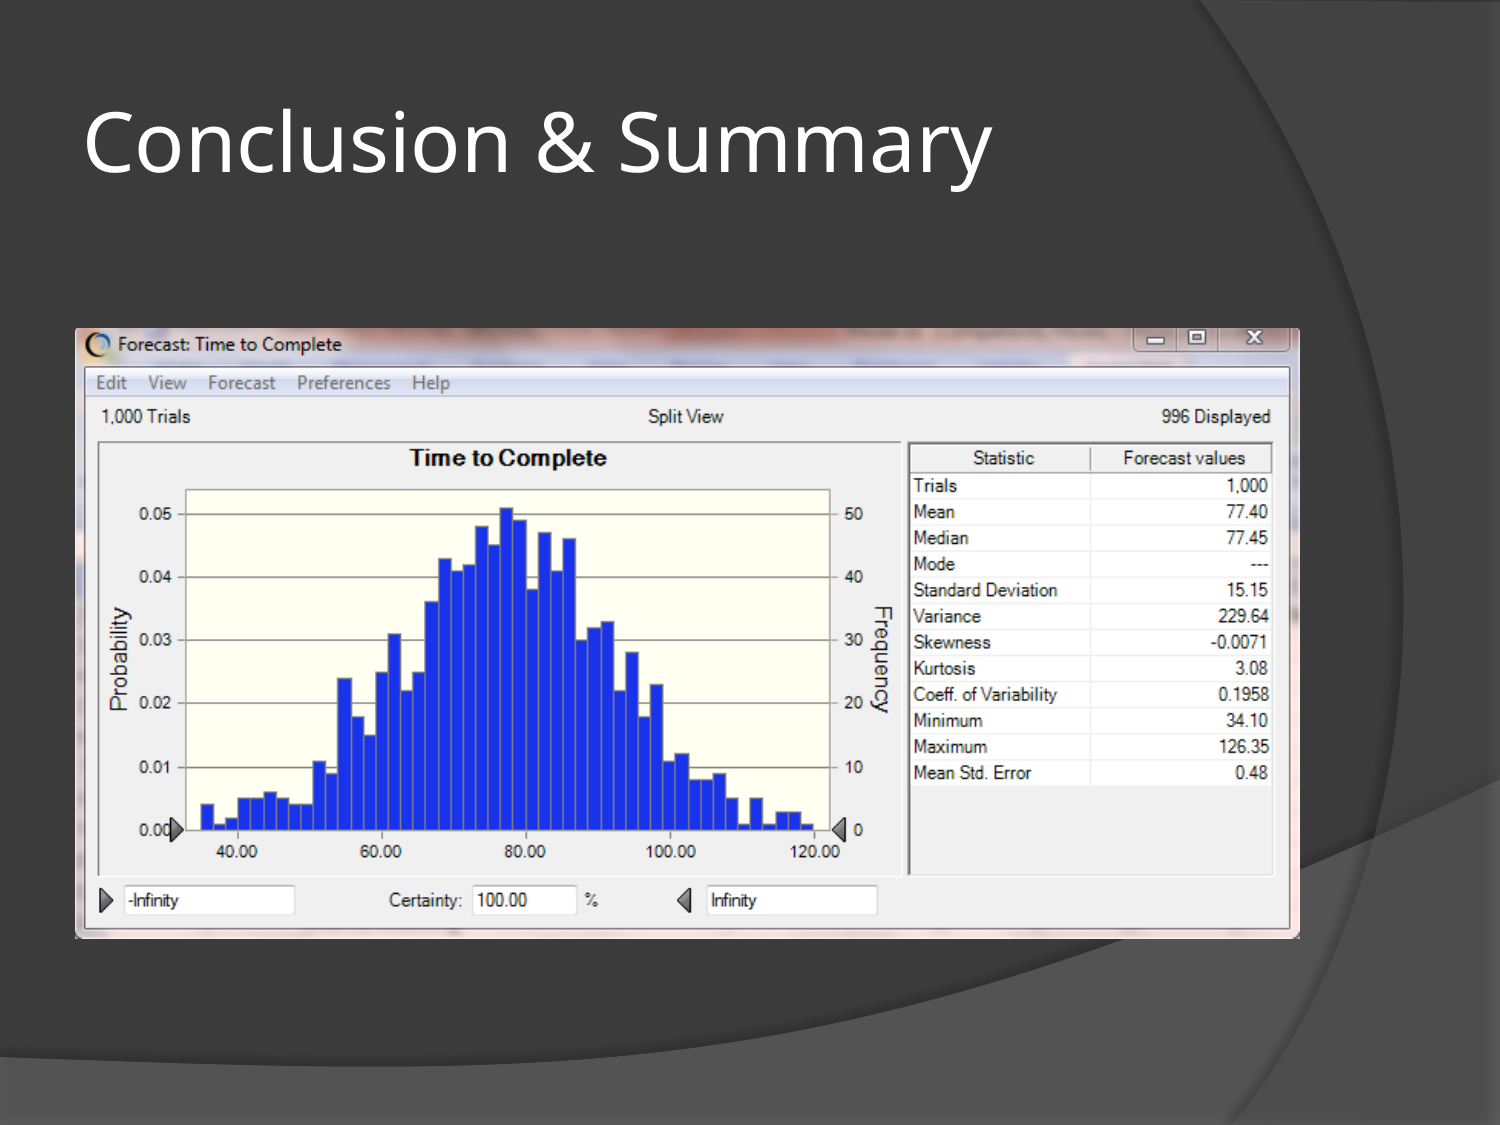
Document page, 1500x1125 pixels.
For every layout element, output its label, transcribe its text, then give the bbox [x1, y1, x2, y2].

title Conclusion & Summary [75, 45, 1300, 233]
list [74, 328, 1301, 940]
